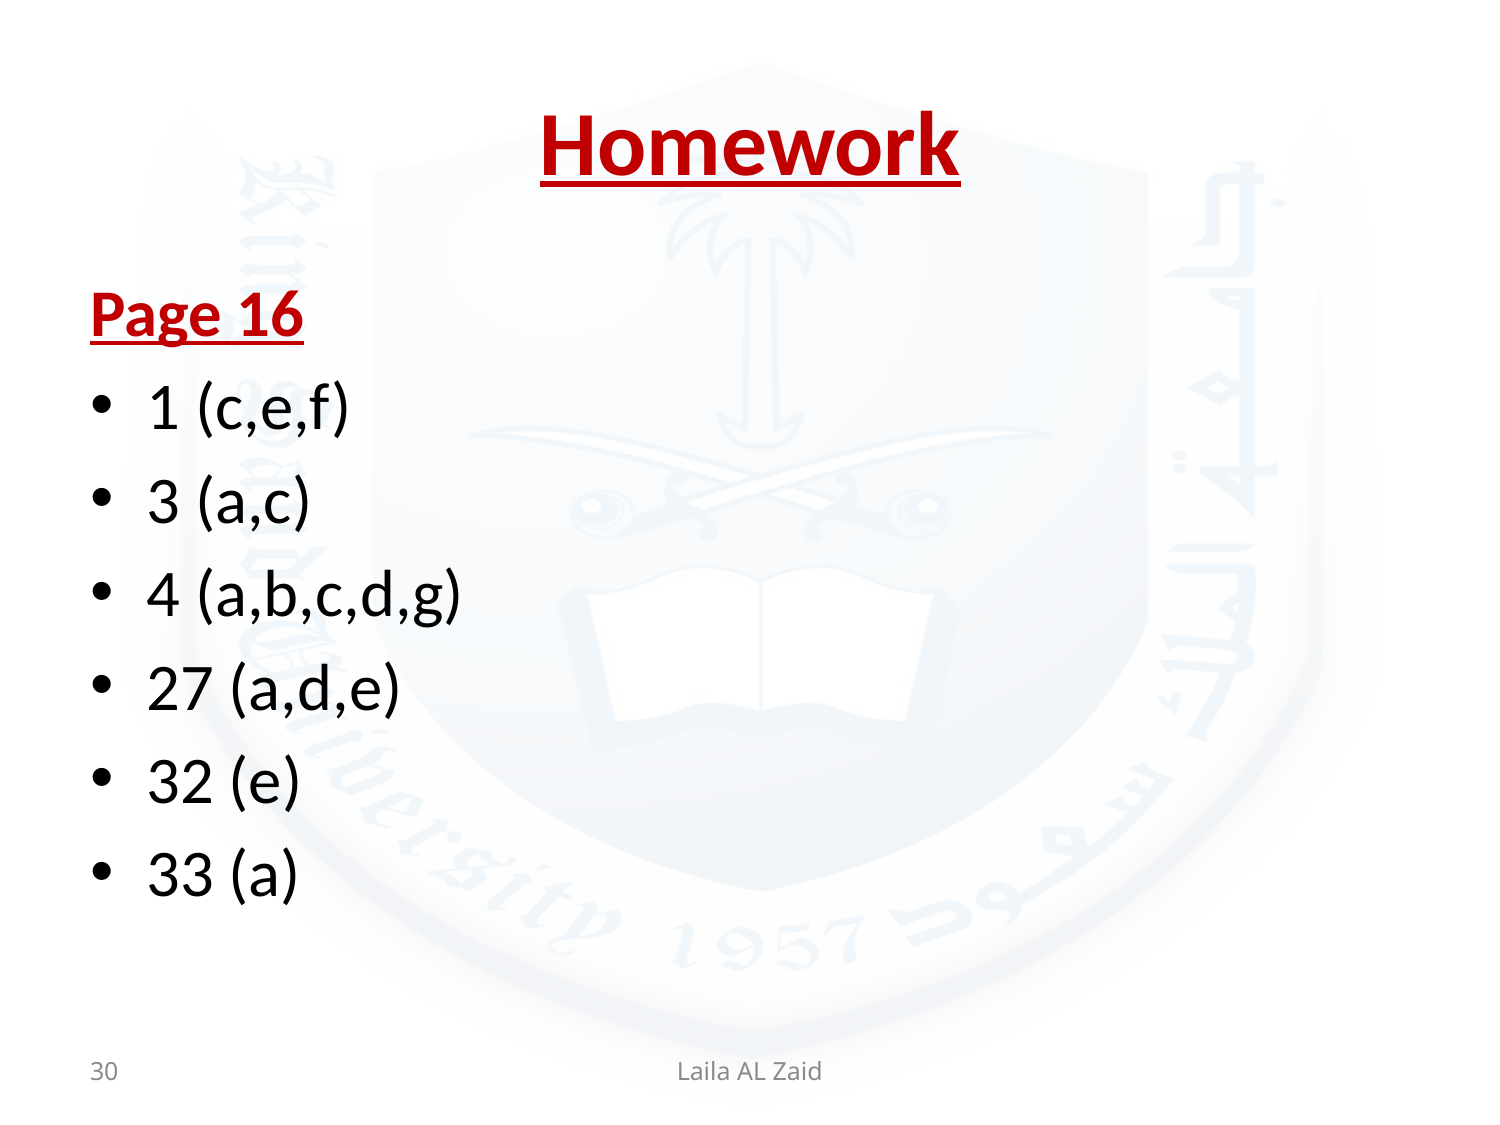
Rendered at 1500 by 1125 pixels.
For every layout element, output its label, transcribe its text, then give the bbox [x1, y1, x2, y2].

footer Laila AL Zaid [512, 1042, 988, 1103]
list Page 16 1 (c,e,f) 3 (a,c) 4 (a,b,c,d,g) 27 (a,d,e) 32 (e) 33 (a) [75, 262, 1425, 1005]
title Homework [75, 45, 1425, 233]
slide_number 30 [75, 1042, 425, 1103]
